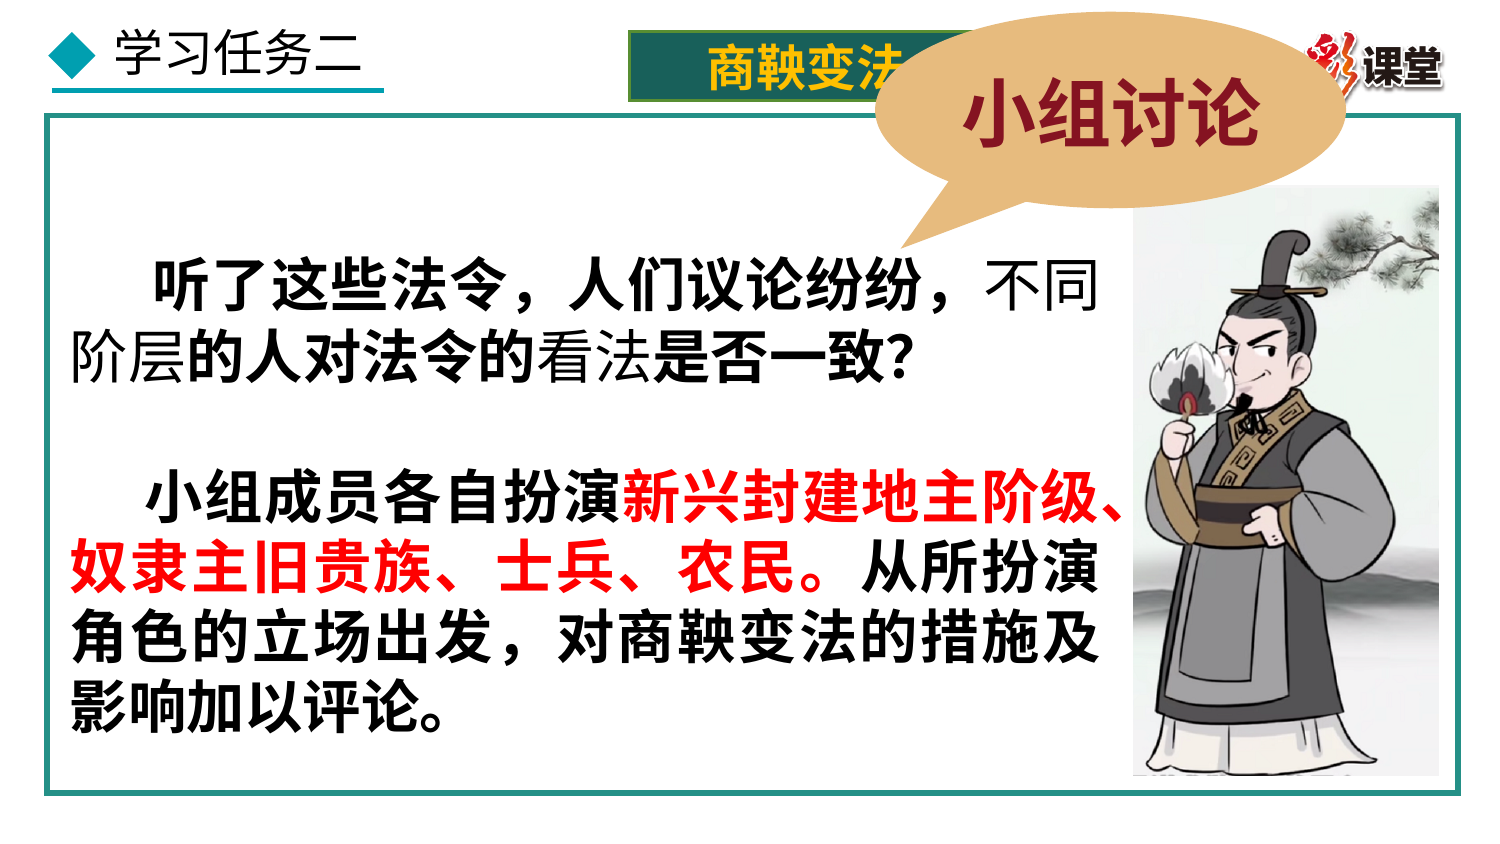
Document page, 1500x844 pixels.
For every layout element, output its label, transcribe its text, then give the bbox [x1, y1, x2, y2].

picture [1132, 185, 1440, 776]
text_box [875, 11, 1311, 232]
text_box 听了这些法令，人们议论纷纷，不同阶层的人对法令的看法是否一致？ 小组成员各自扮演新兴封建地主阶级、奴隶主旧贵族、士兵、农民。从所扮演角色的立场出发，对商鞅变法的措施及影响加以评论。 [55, 232, 1116, 748]
text_box 小组讨论 [946, 58, 1313, 164]
picture [1237, 26, 1449, 113]
text_box 商鞅变法 [628, 31, 967, 102]
text_box [1313, 59, 1347, 161]
